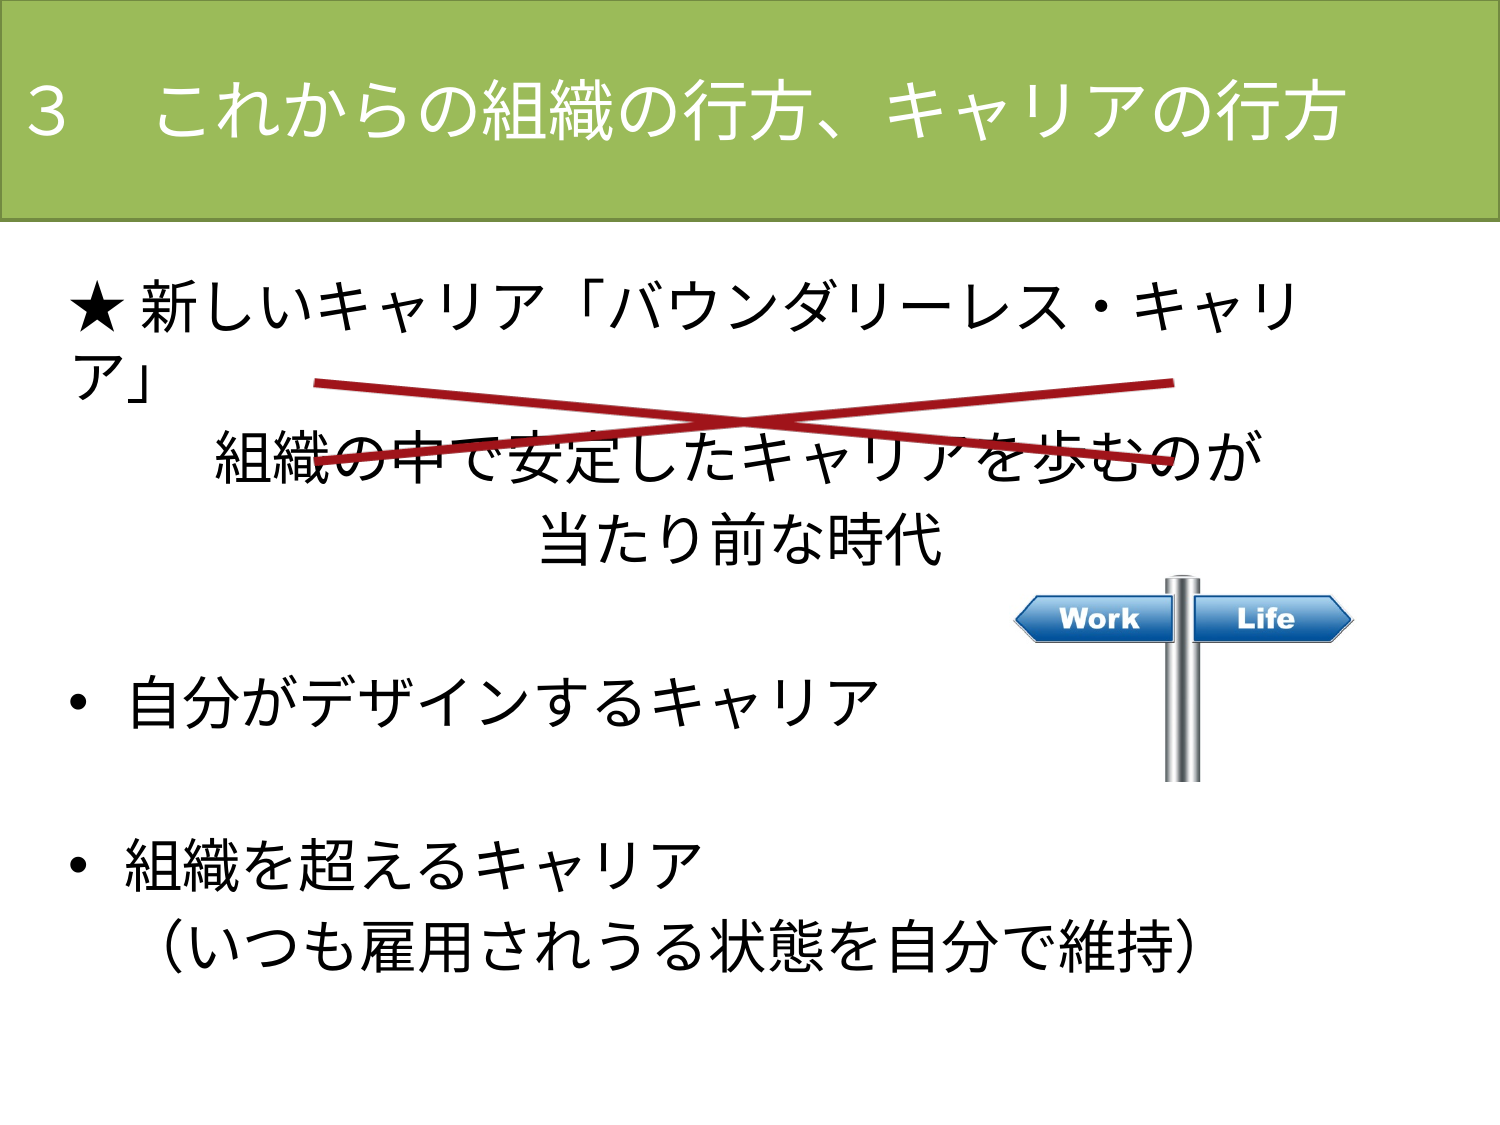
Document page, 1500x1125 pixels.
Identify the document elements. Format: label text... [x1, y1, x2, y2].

text_box ３ これからの組織の行方、キャリアの行方 [0, 0, 1500, 222]
picture [1009, 550, 1357, 782]
picture [265, 373, 1223, 471]
list ★新しいキャリア「バウンダリーレス・キャリア」 組織の中で安定したキャリアを歩むのが 当たり前な時代 自分がデザインするキャリア 組織を超えるキャリア （いつも雇用されうる状態を自分で維持） [53, 262, 1425, 1005]
